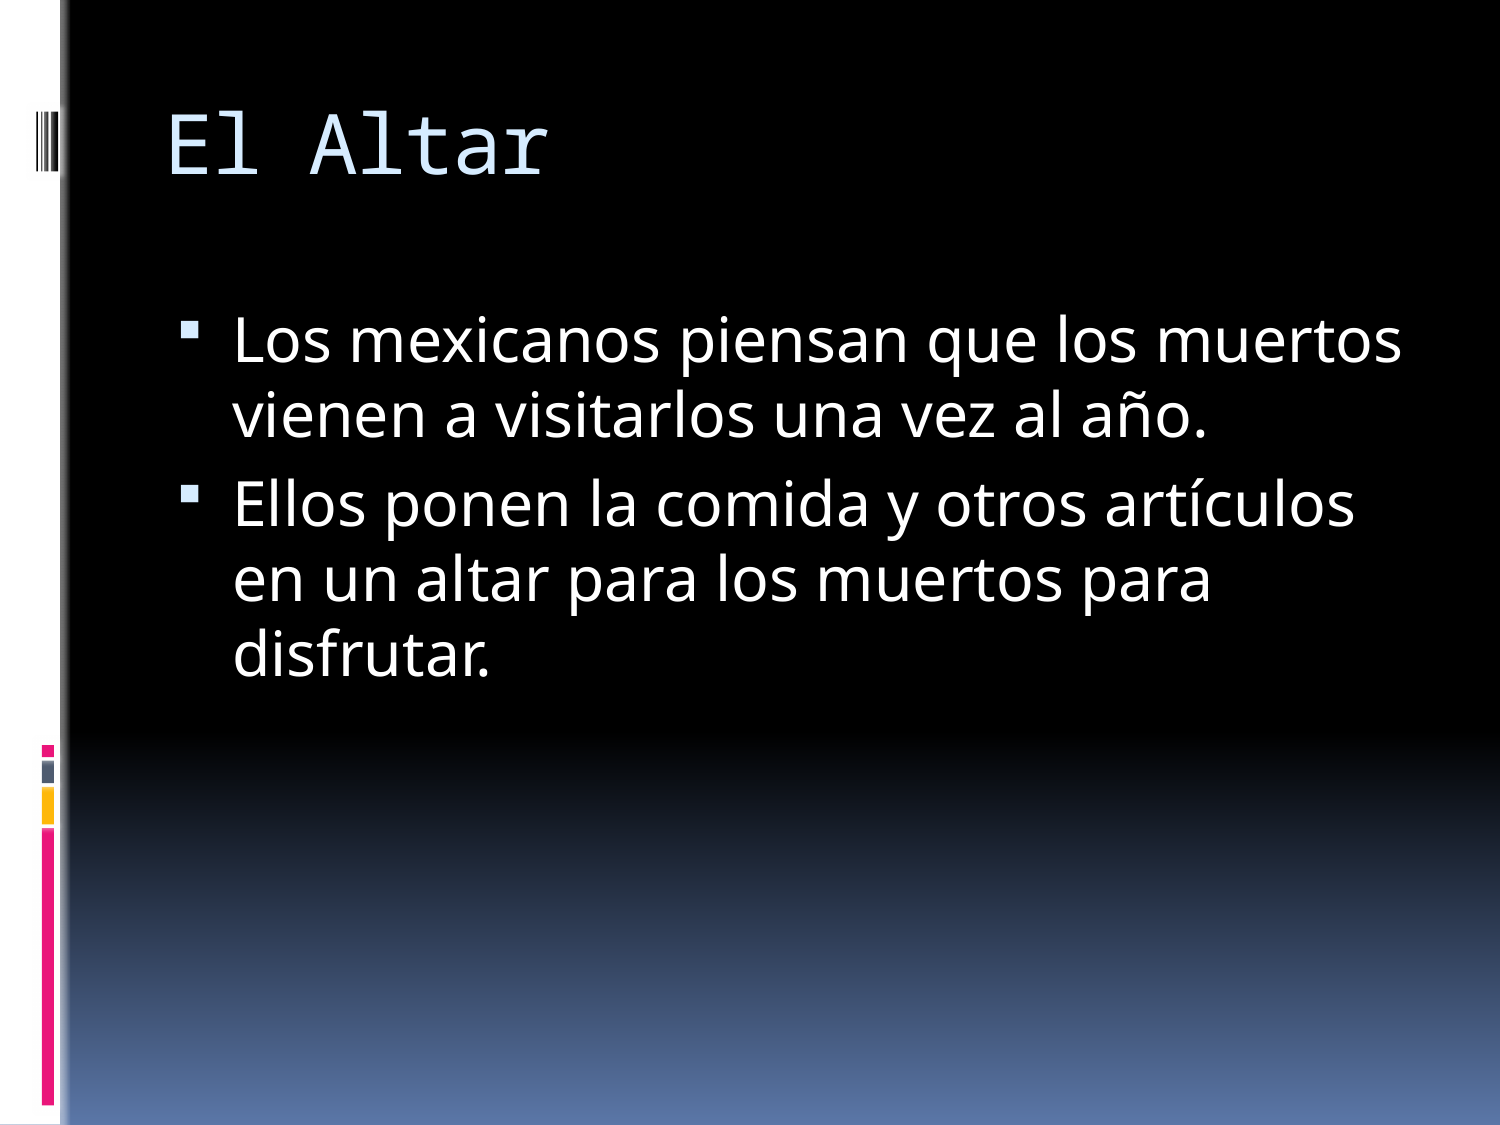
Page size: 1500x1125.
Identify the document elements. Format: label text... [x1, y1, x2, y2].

list Los mexicanos piensan que los muertos vienen a visitarlos una vez al año. Ellos ponen la comida y otros artículos en un altar para los muertos para disfrutar. [150, 292, 1425, 1043]
title El Altar [150, 83, 1425, 234]
